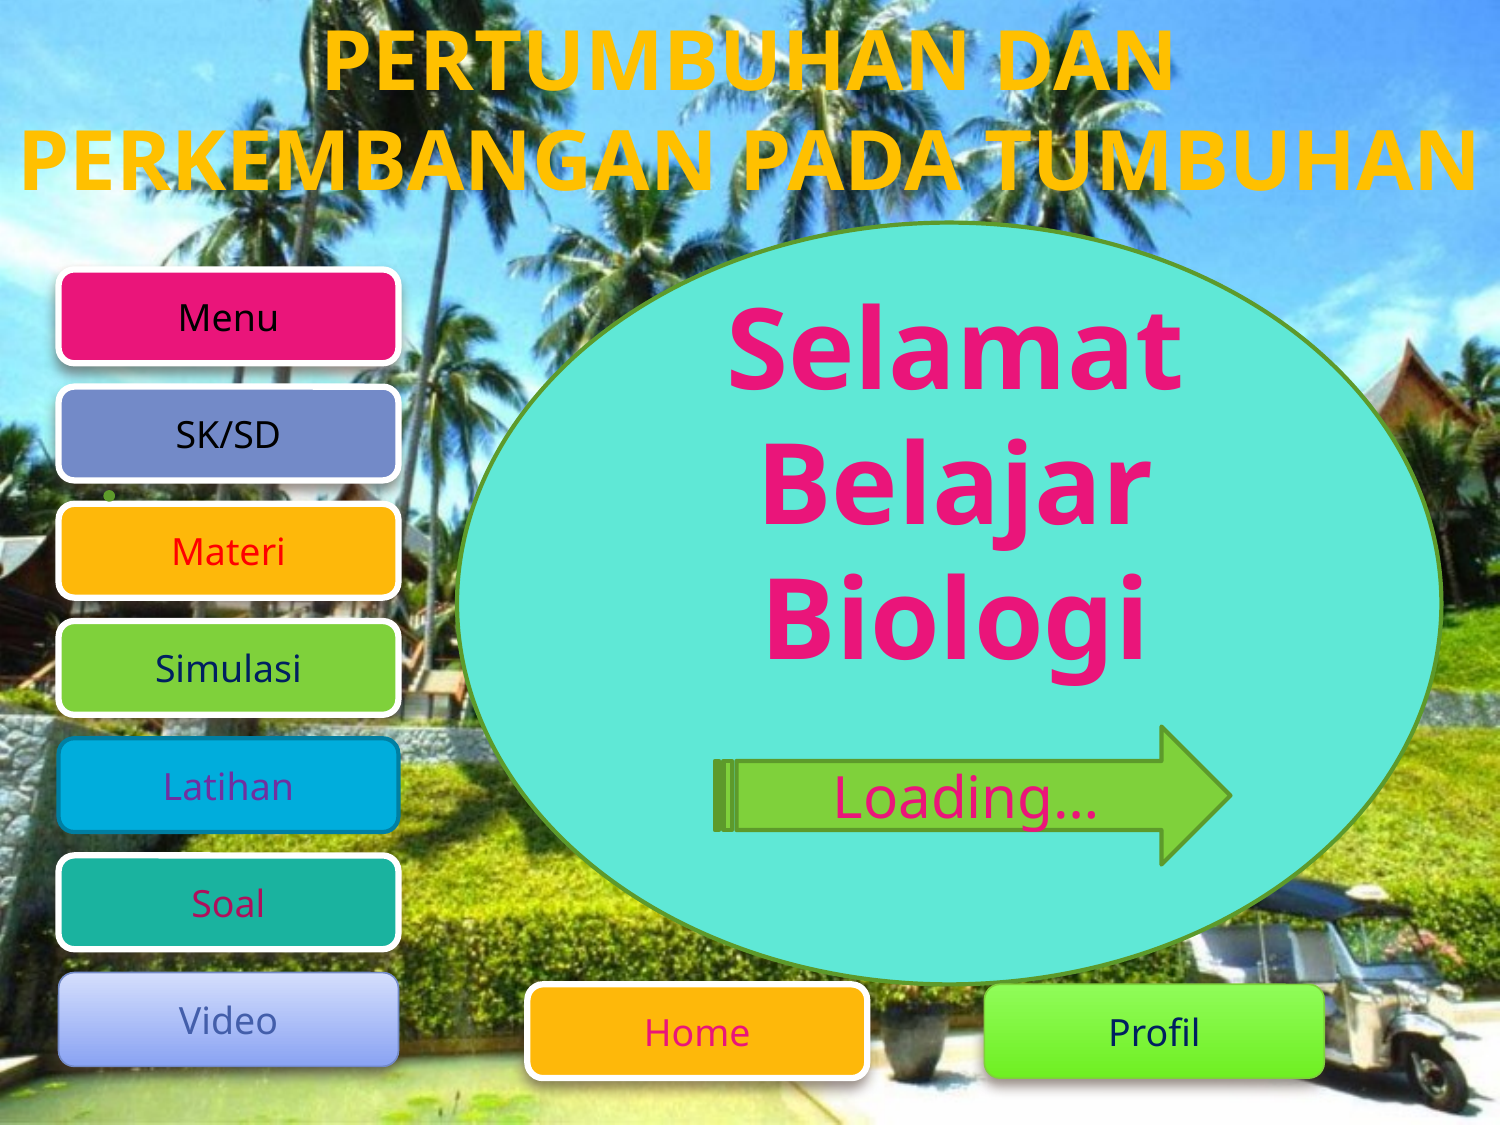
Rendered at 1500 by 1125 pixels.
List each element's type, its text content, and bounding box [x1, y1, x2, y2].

text_box Selamat Belajar Biologi [585, 269, 1325, 690]
text_box [103, 490, 115, 502]
text_box Loading… [713, 724, 1233, 867]
picture [0, 0, 1500, 1125]
